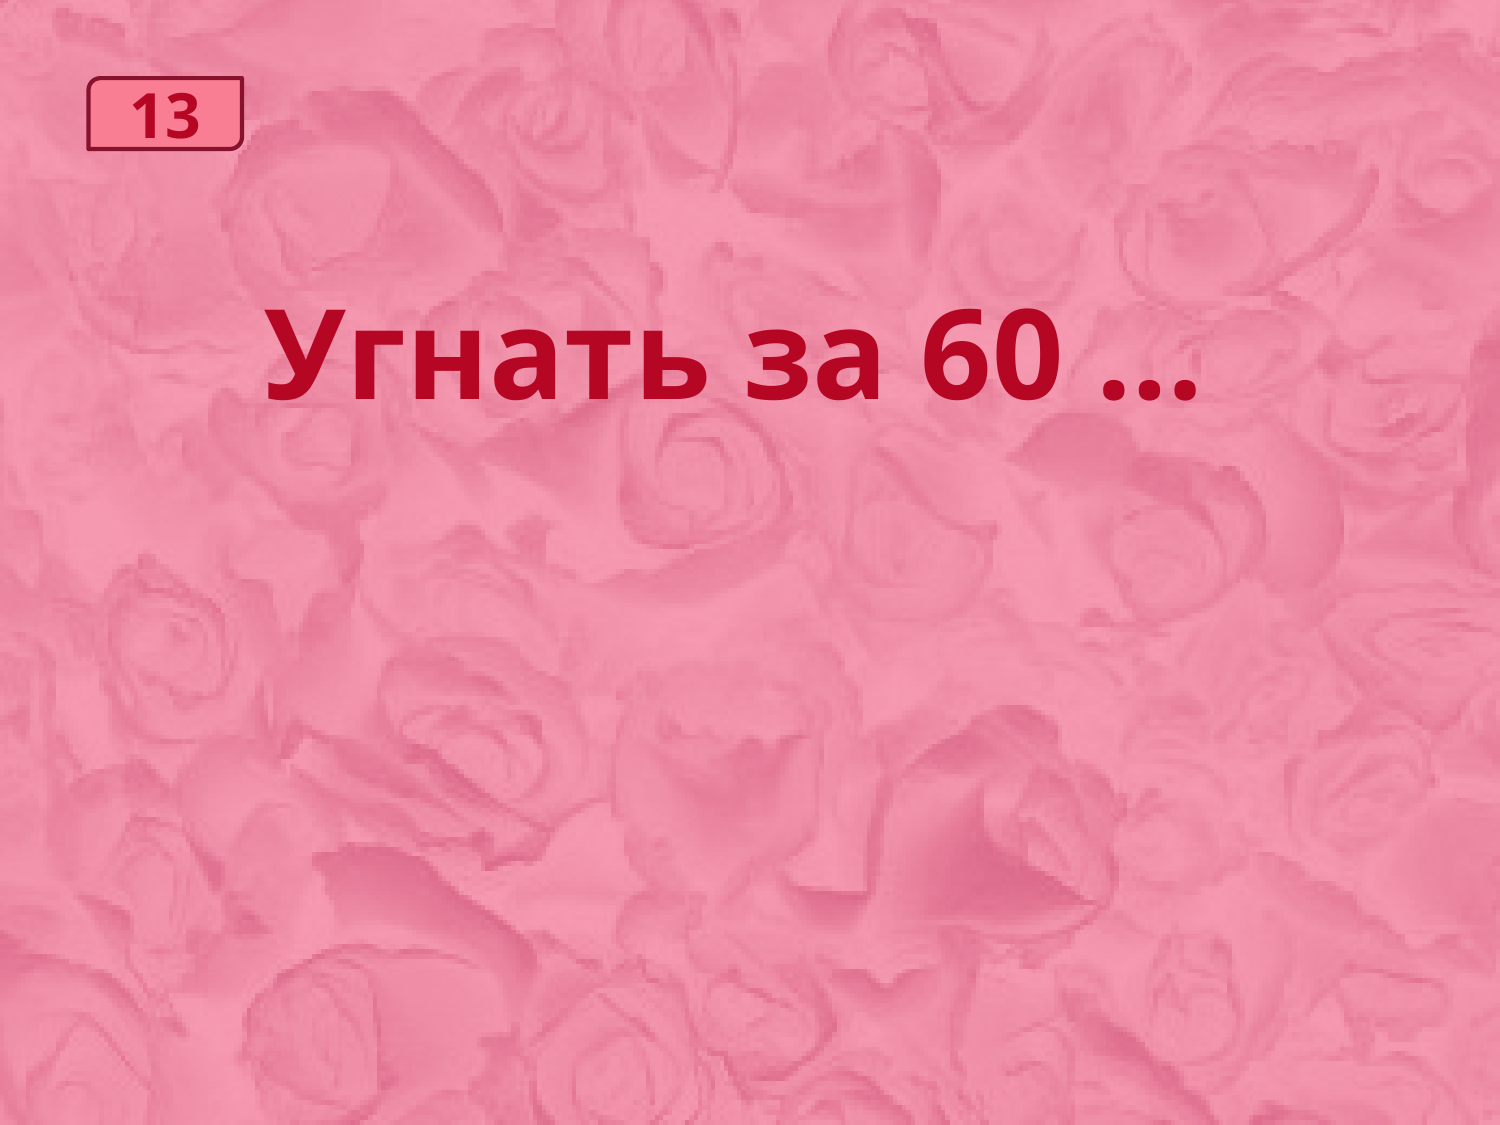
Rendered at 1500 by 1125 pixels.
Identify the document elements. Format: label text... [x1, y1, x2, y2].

text_box Угнать за 60 … [123, 267, 1376, 432]
text_box 13 [86, 76, 245, 152]
